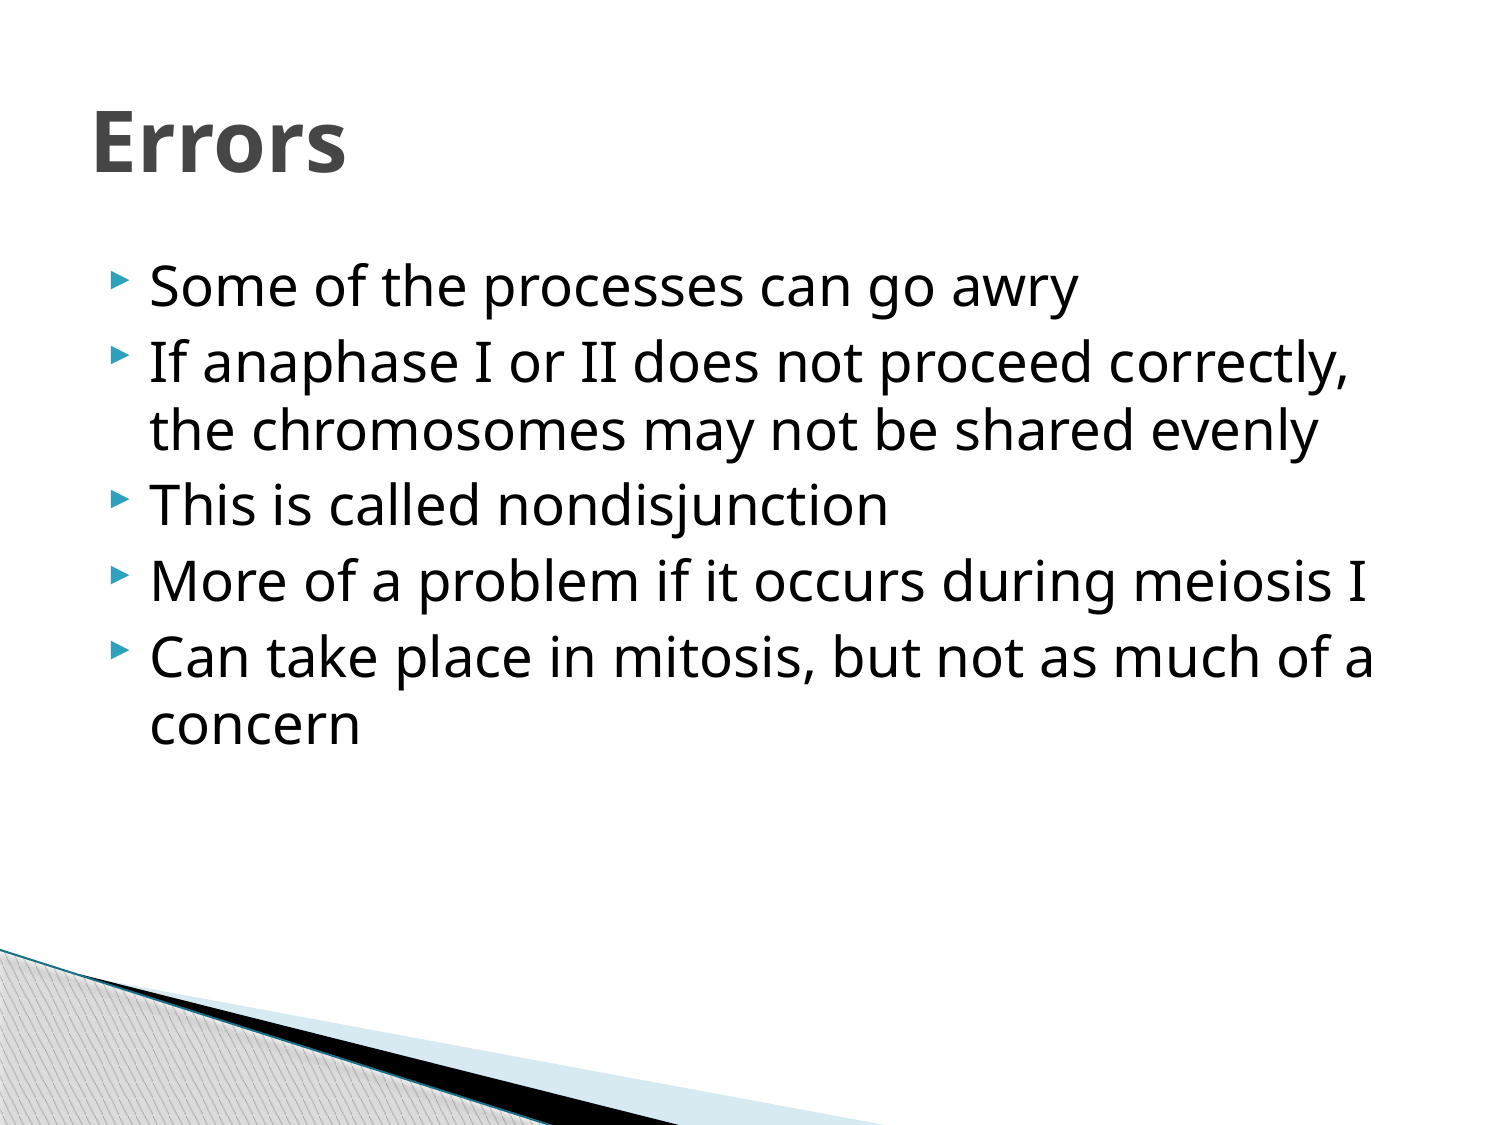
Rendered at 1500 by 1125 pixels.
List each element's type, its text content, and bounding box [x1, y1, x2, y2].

title Errors [75, 45, 1425, 233]
list Some of the processes can go awry If anaphase I or II does not proceed correctly, the chromosomes may not be shared evenly This is called nondisjunction More of a problem if it occurs during meiosis I Can take place in mitosis, but not as much of a concern [75, 243, 1425, 986]
